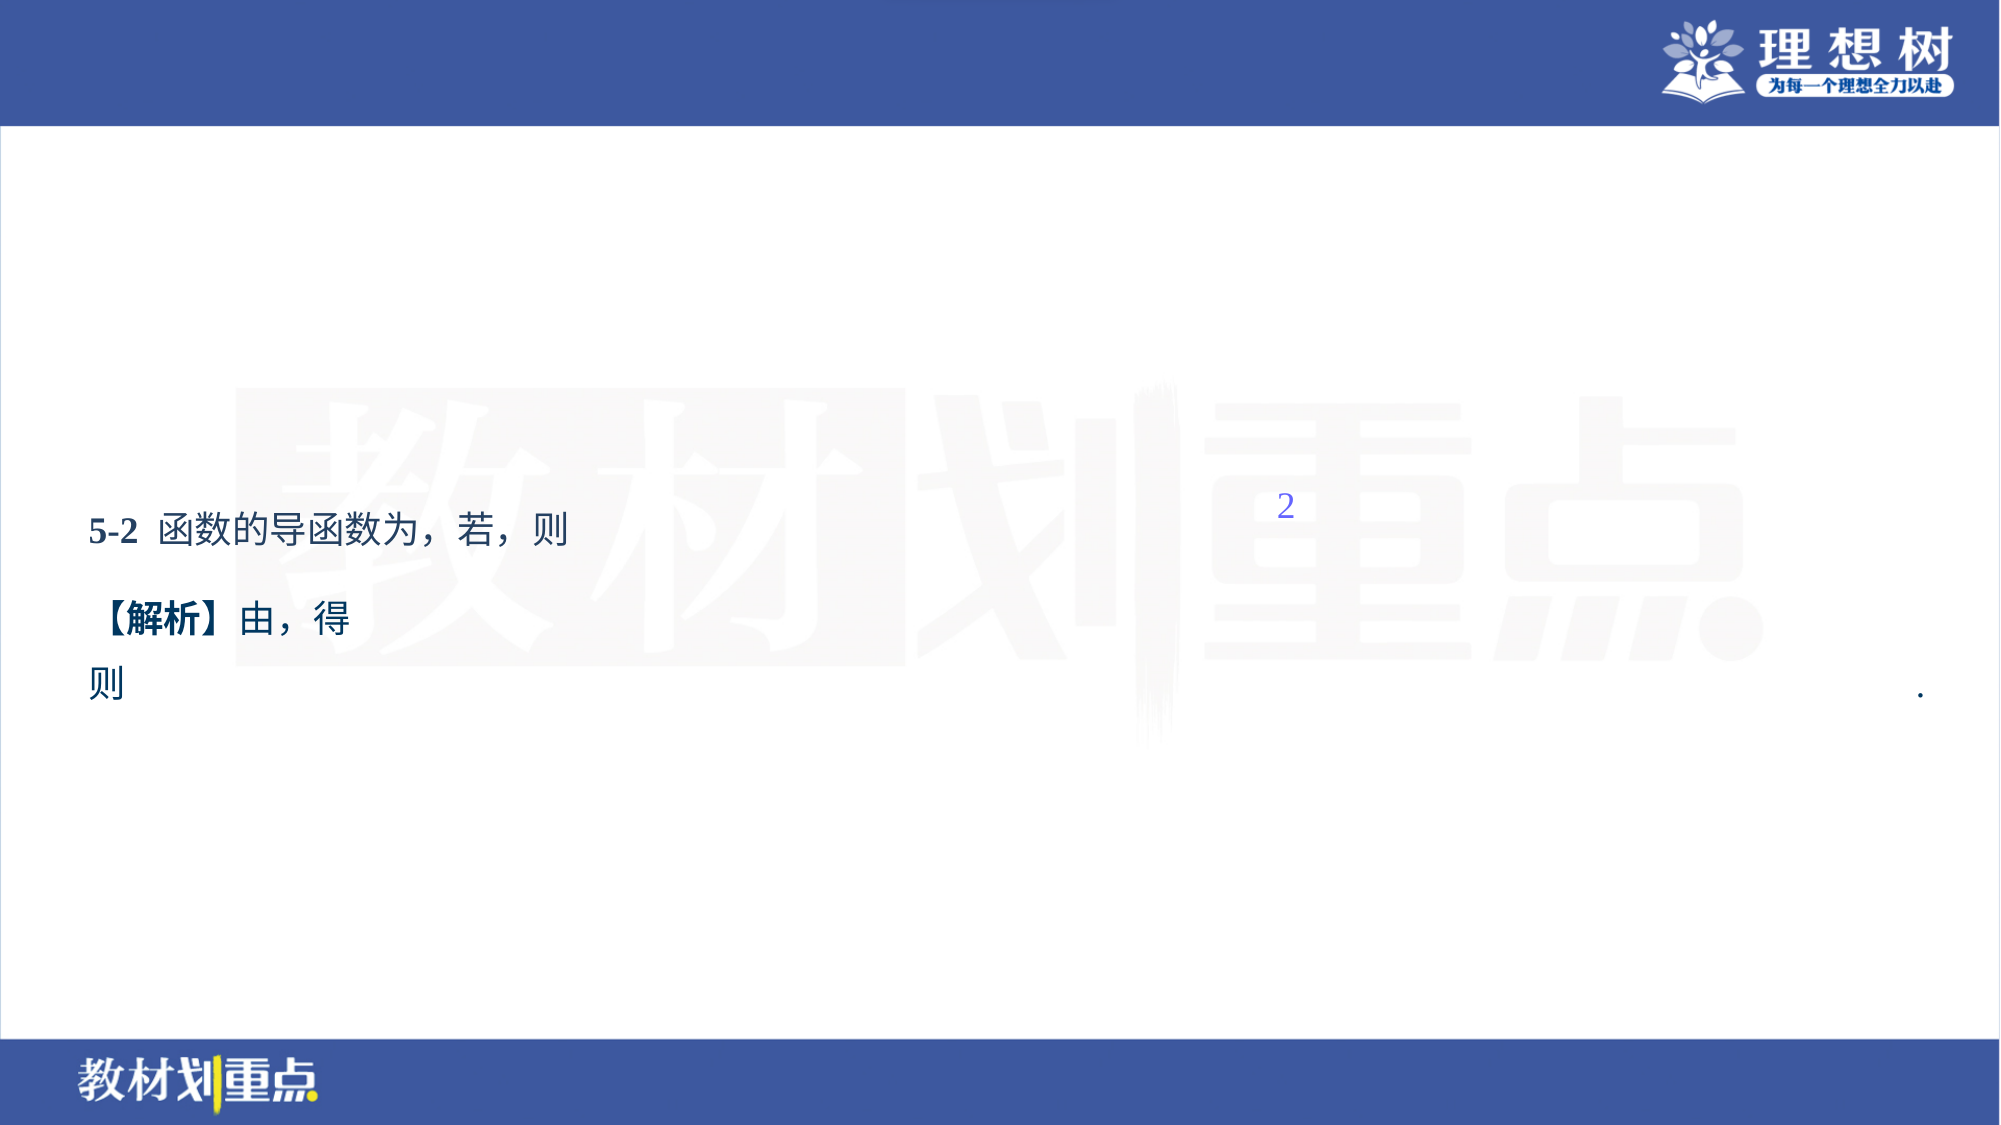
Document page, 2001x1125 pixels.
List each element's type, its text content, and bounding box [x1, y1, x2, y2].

text_box 2 [1263, 480, 1310, 525]
picture [0, 0, 2000, 1125]
